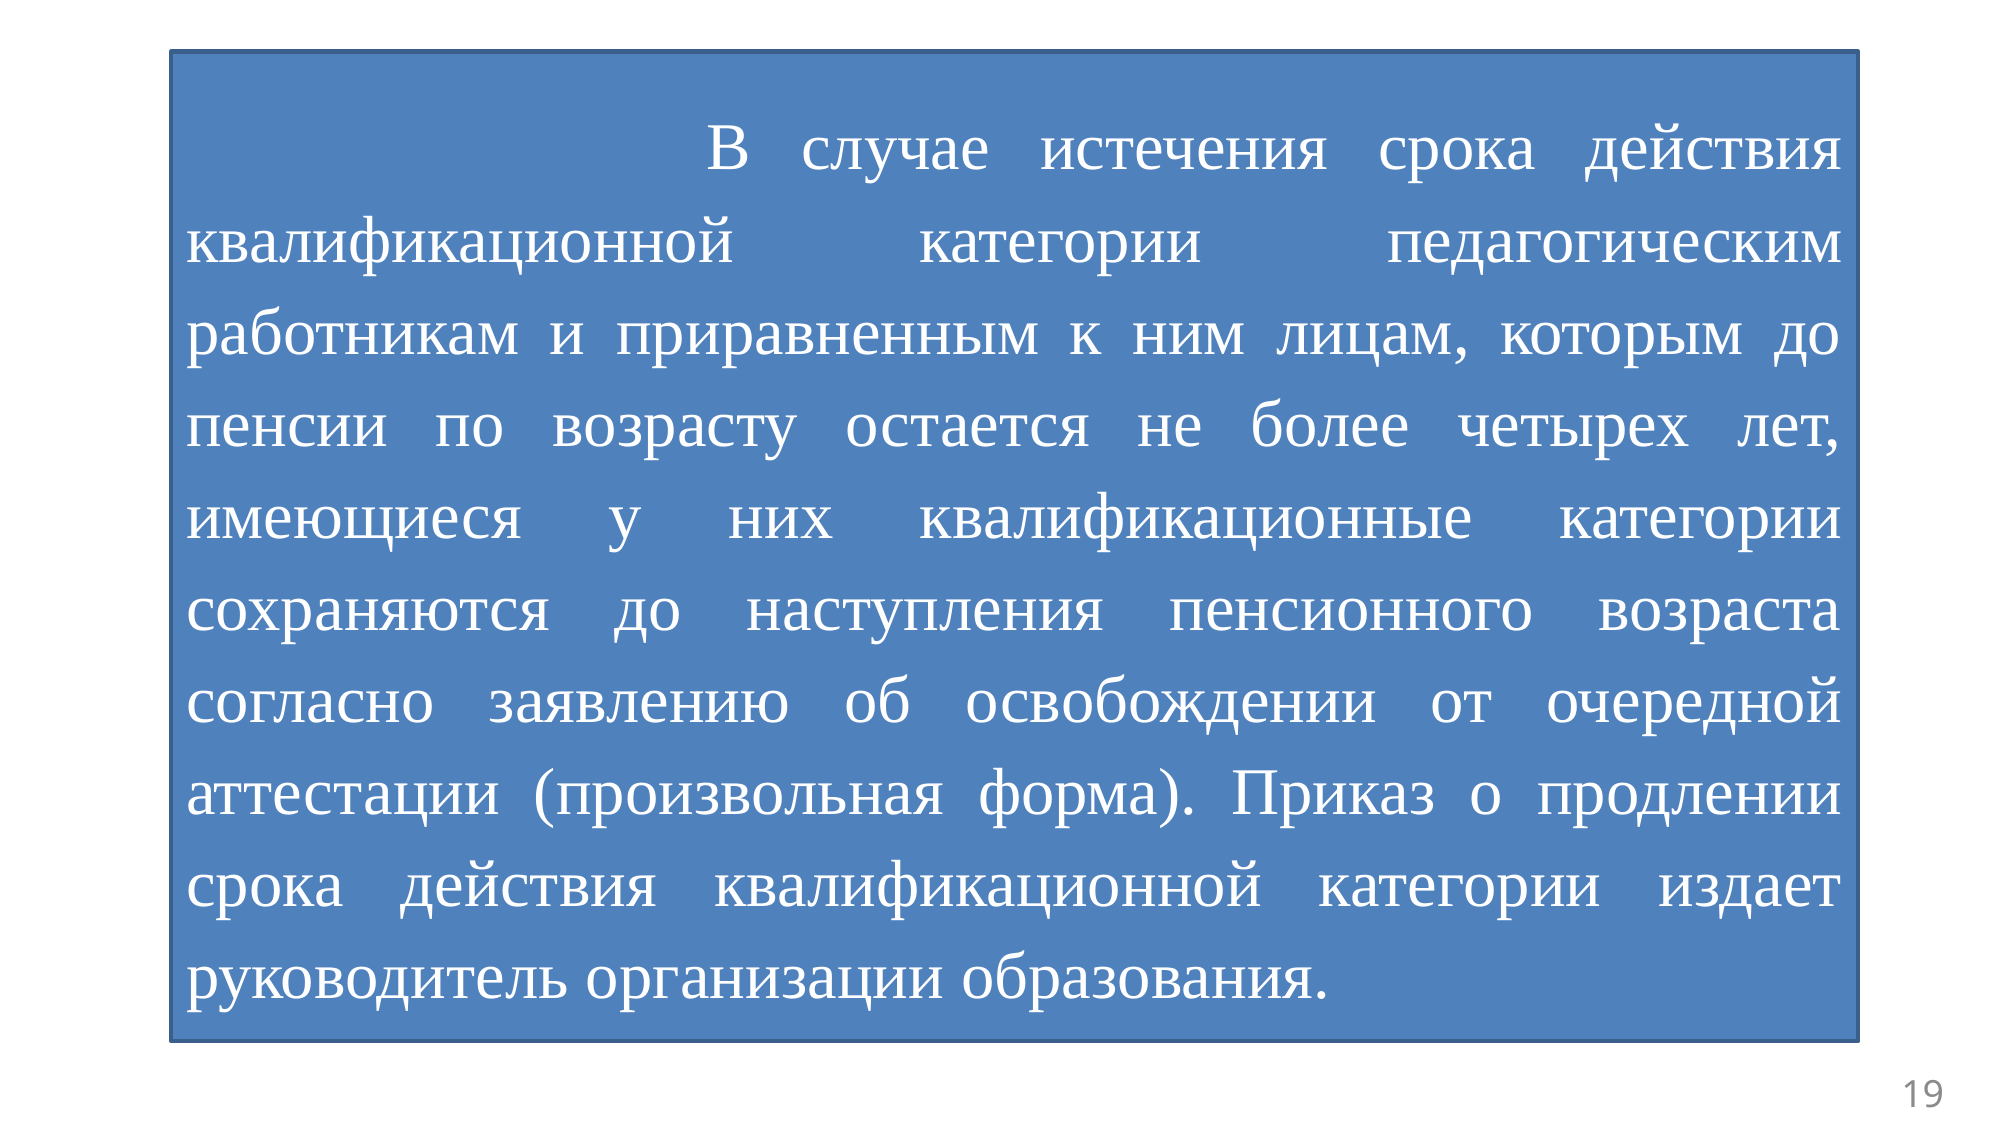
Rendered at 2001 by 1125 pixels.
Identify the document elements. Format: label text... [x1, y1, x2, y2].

slide_number 19 [1492, 1065, 1960, 1125]
text_box В случае истечения срока действия квалификационной категории педагогическим работникам и приравненным к ним лицам, которым до пенсии по возрасту остается не более четырех лет, имеющиеся у них квалификационные категории сохраняются до наступления пенсионного возраста согласно заявлению об освобождении от очередной аттестации (произвольная форма). Приказ о продлении срока действия квалификационной категории издает руководитель организации образования. [169, 49, 1860, 1043]
